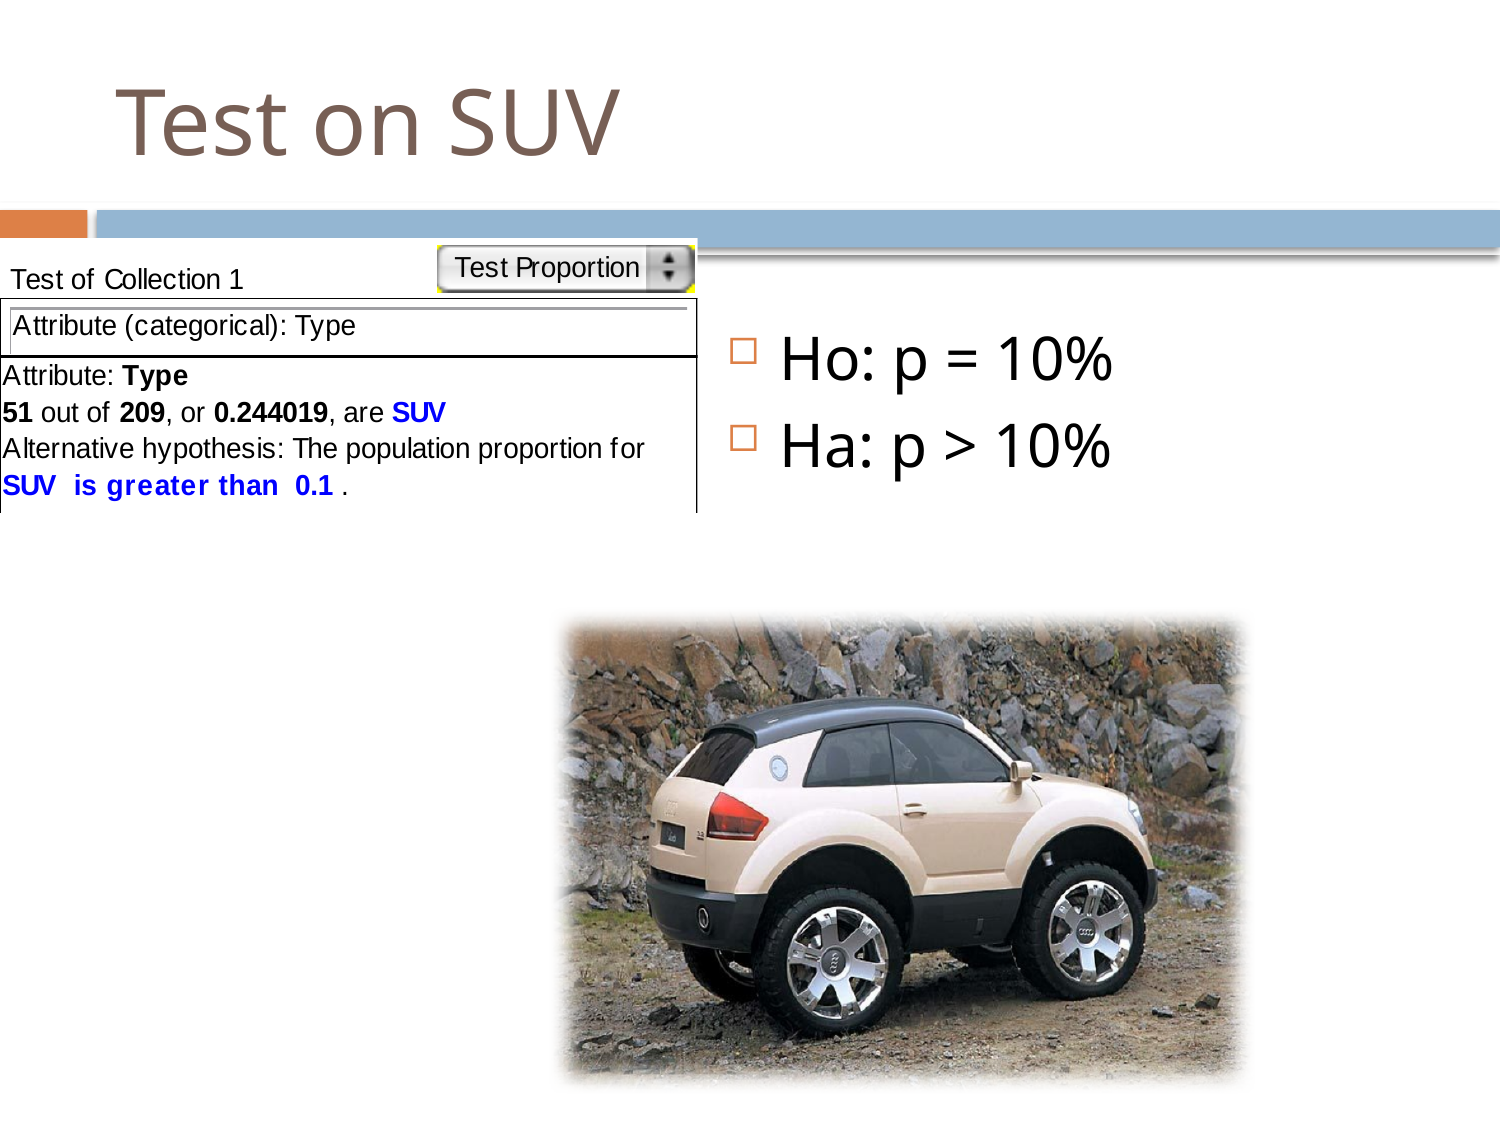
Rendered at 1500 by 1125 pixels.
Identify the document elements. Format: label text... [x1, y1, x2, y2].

title Test on SUV [100, 37, 1438, 200]
list Ho: p = 10% Ha: p > 10% [712, 312, 1163, 575]
picture [0, 237, 701, 513]
picture [549, 607, 1255, 1094]
